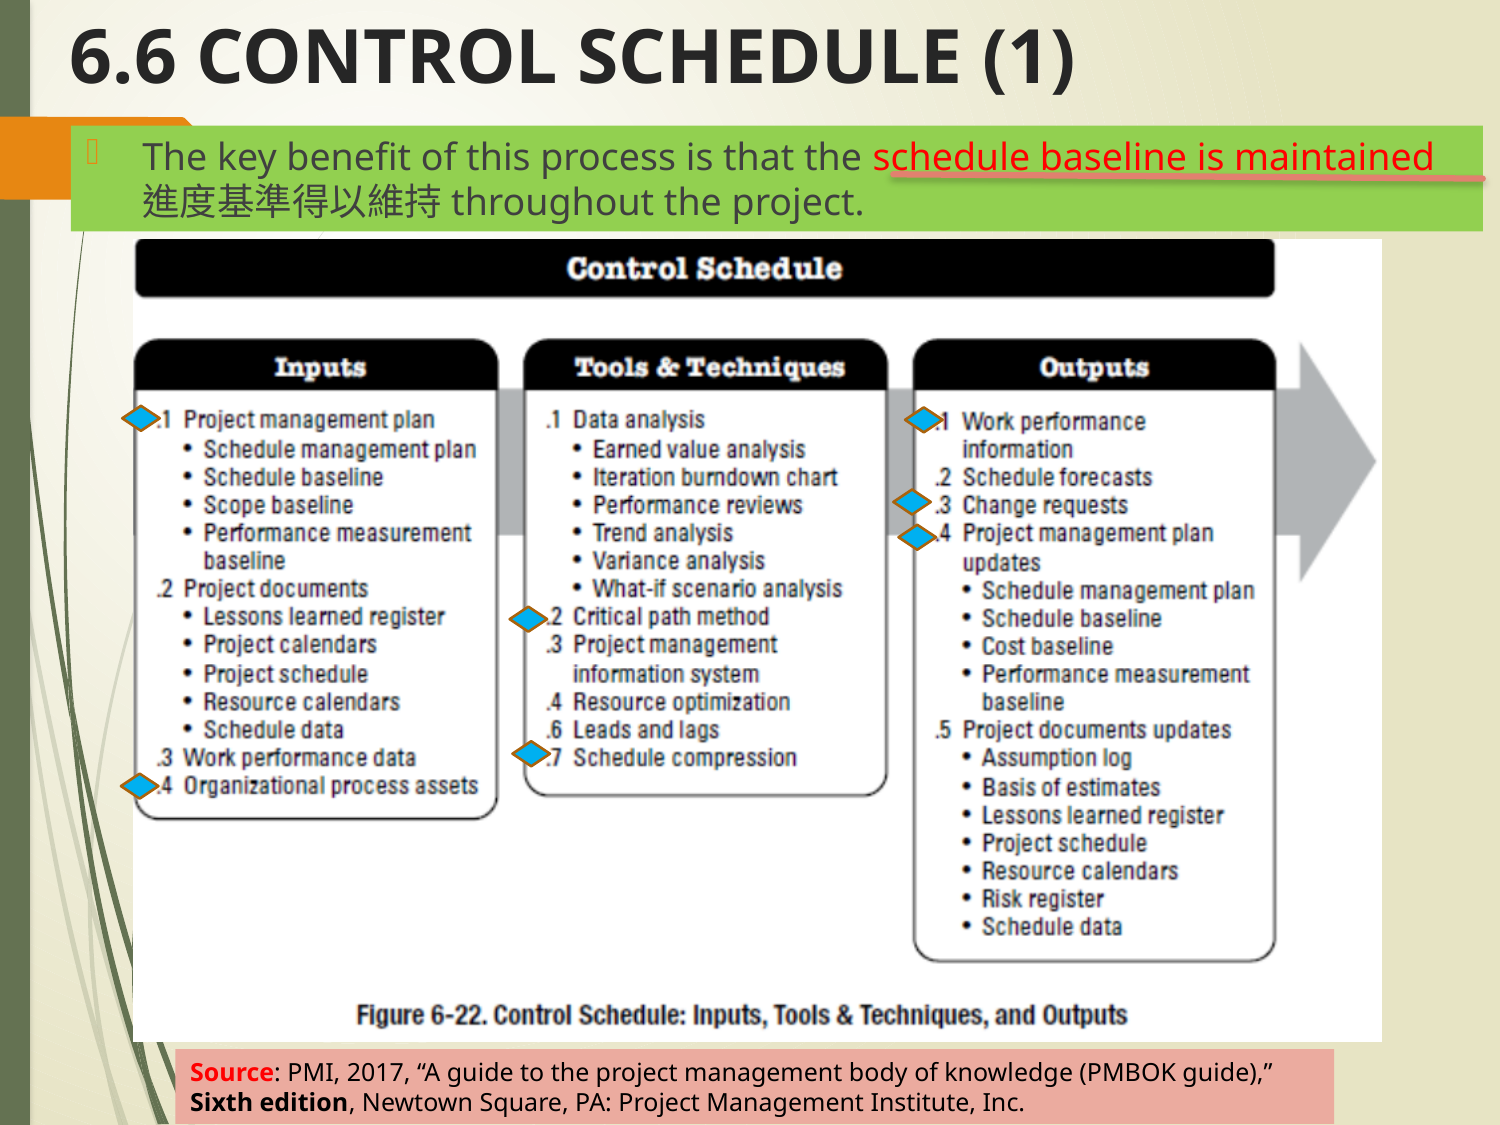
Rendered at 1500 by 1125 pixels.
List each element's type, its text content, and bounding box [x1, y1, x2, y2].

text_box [893, 174, 1483, 179]
picture [133, 239, 1382, 1042]
text_box Source: PMI, 2017, “A guide to the project management body of knowledge (PMBOK guide),” Sixth edition, Newtown Square, PA: Project Management Institute, Inc. [175, 1050, 1335, 1124]
text_box [120, 412, 128, 424]
title 6.6 CONTROL SCHEDULE (1) [54, 1, 1500, 111]
list The key benefit of this process is that the schedule baseline is maintained進度基準得以維持throughout the project. [70, 125, 1483, 232]
text_box [119, 779, 128, 793]
